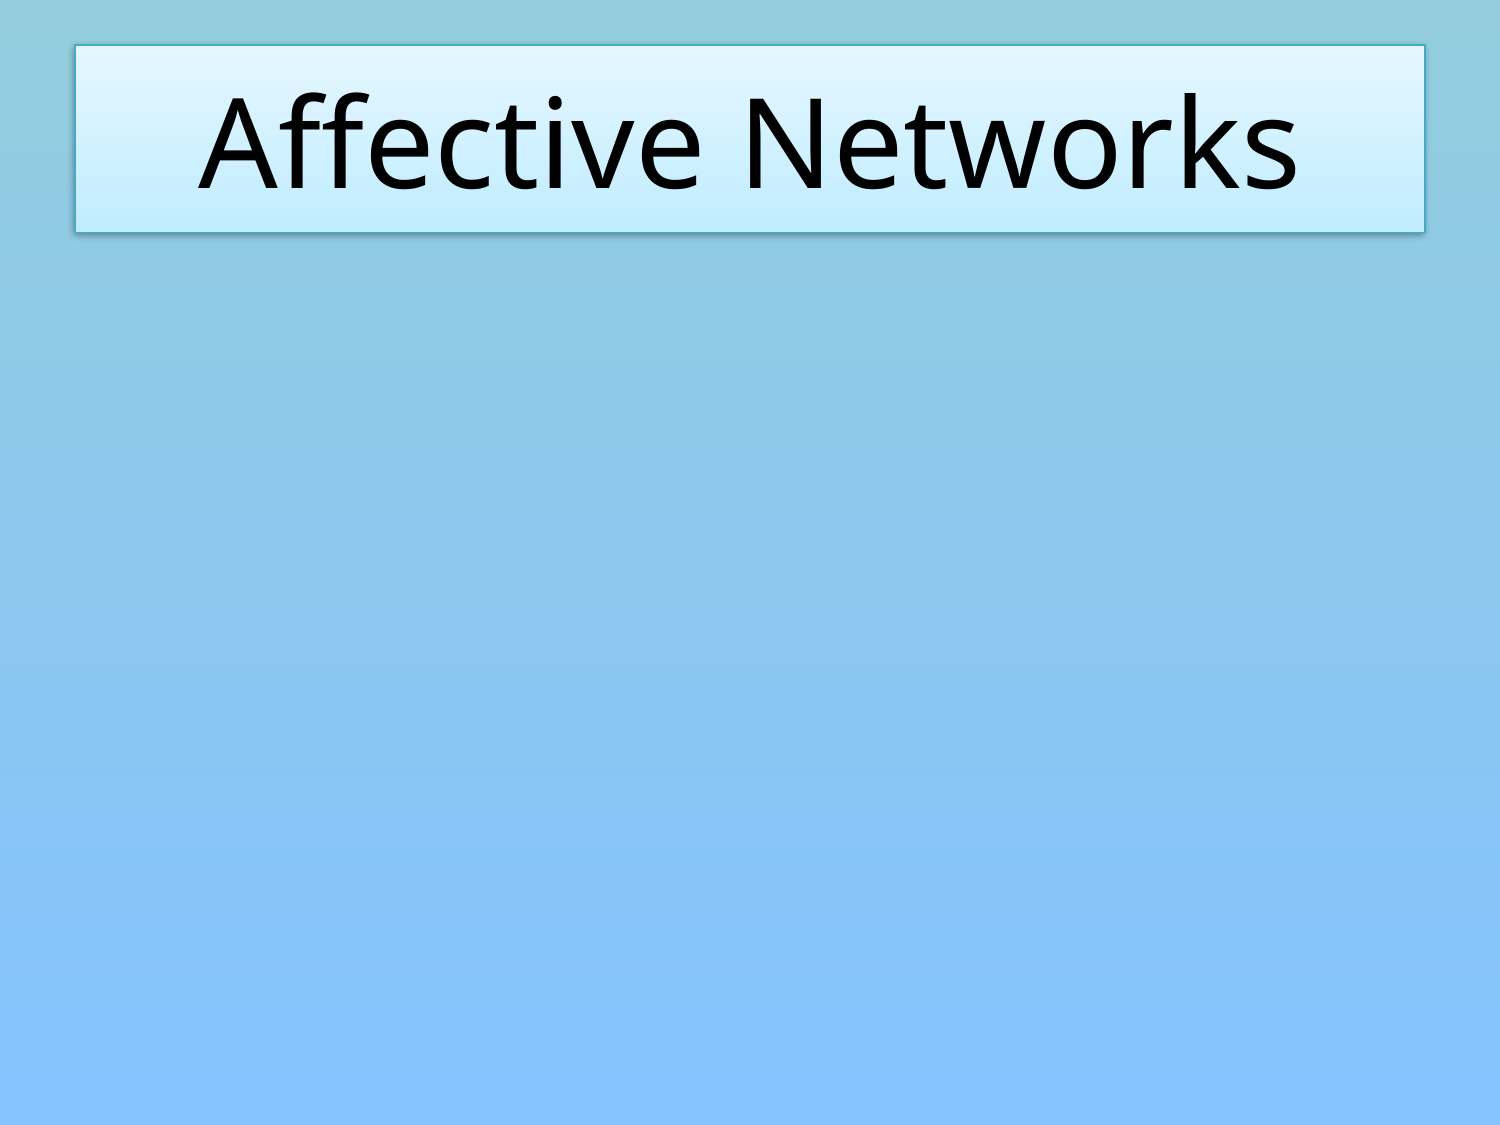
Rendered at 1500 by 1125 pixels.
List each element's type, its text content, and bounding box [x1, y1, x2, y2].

title Affective Networks [74, 44, 1426, 233]
